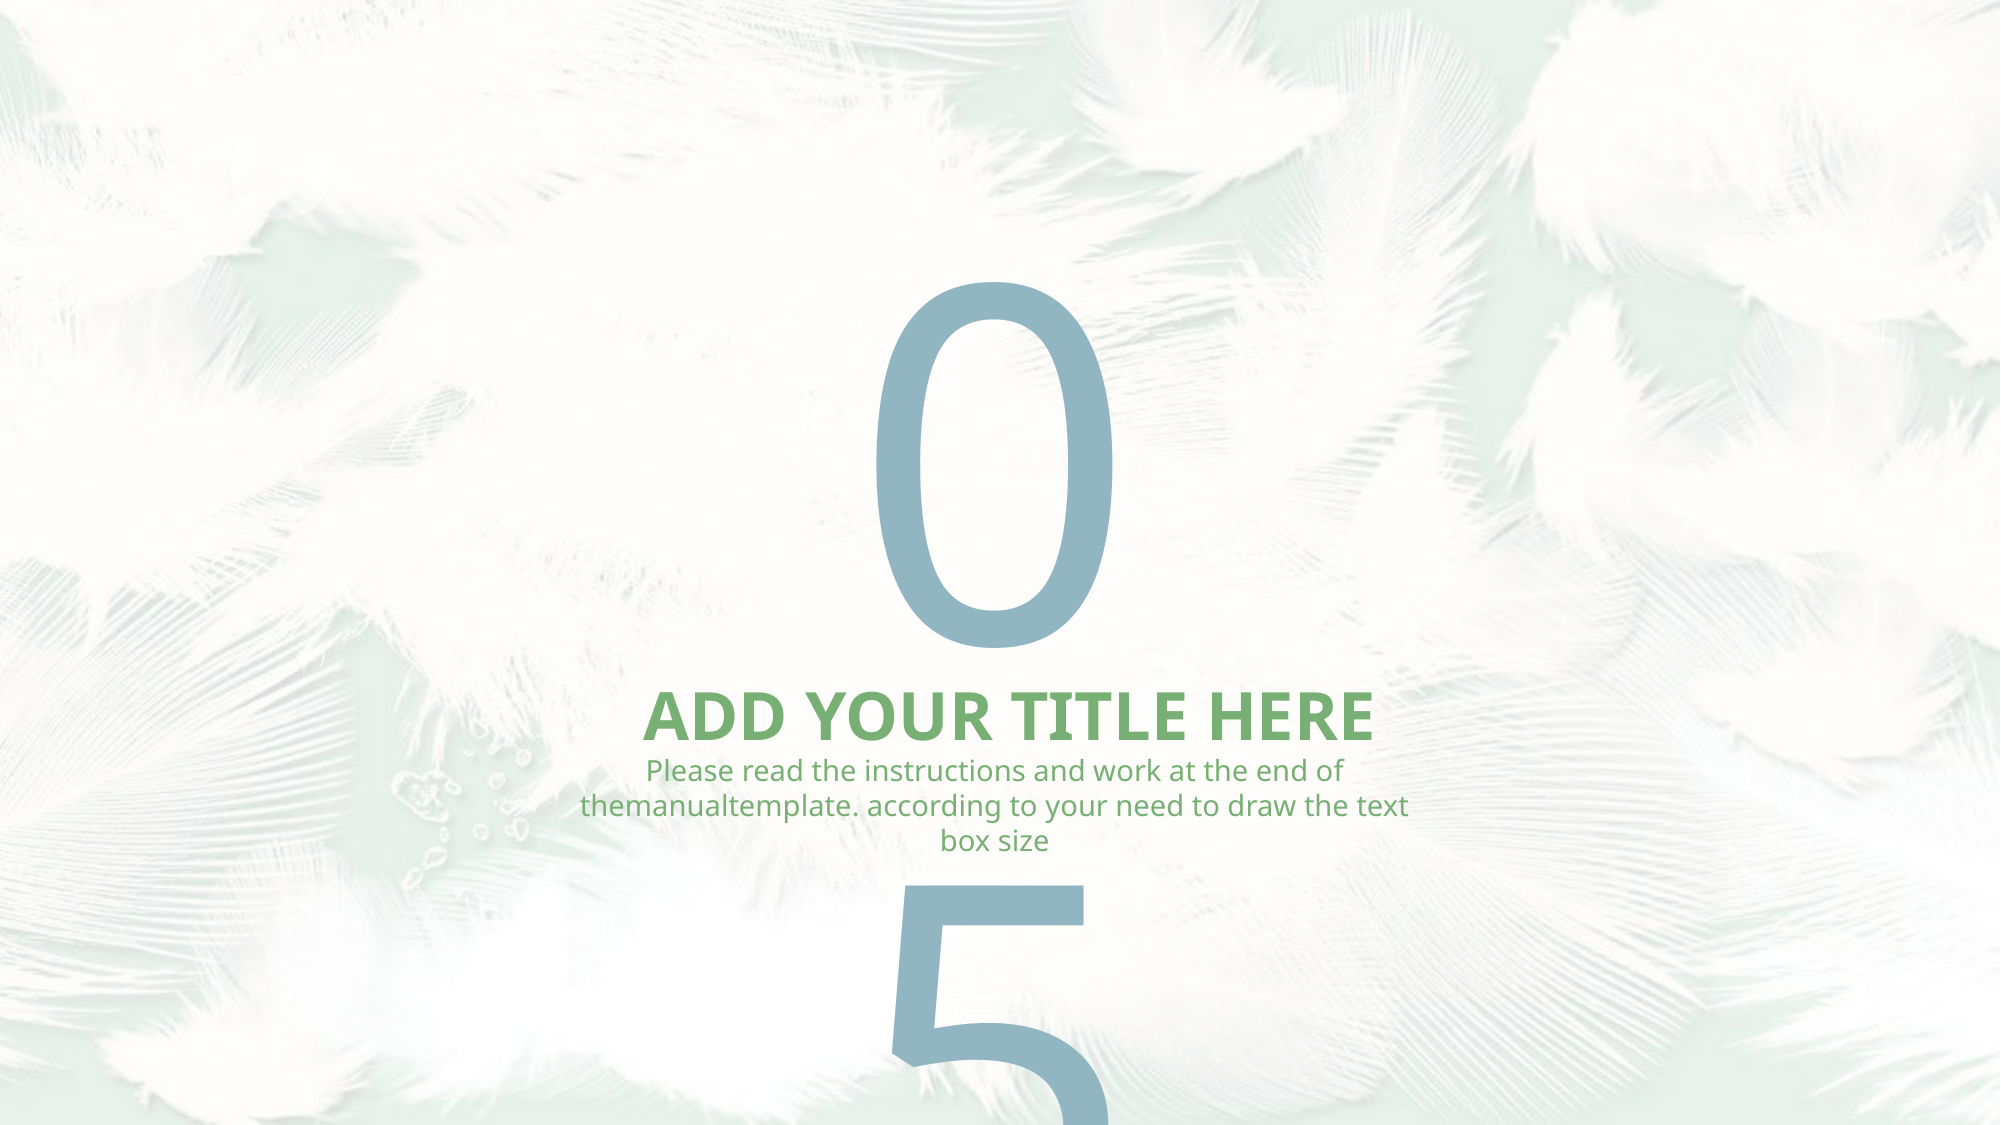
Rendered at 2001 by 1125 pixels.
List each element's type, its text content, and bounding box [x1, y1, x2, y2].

text_box 39% [0, 0, 2000, 1125]
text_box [579, 666, 1411, 859]
text_box 05 [734, 138, 1256, 666]
text_box 05 [734, 859, 1256, 1125]
